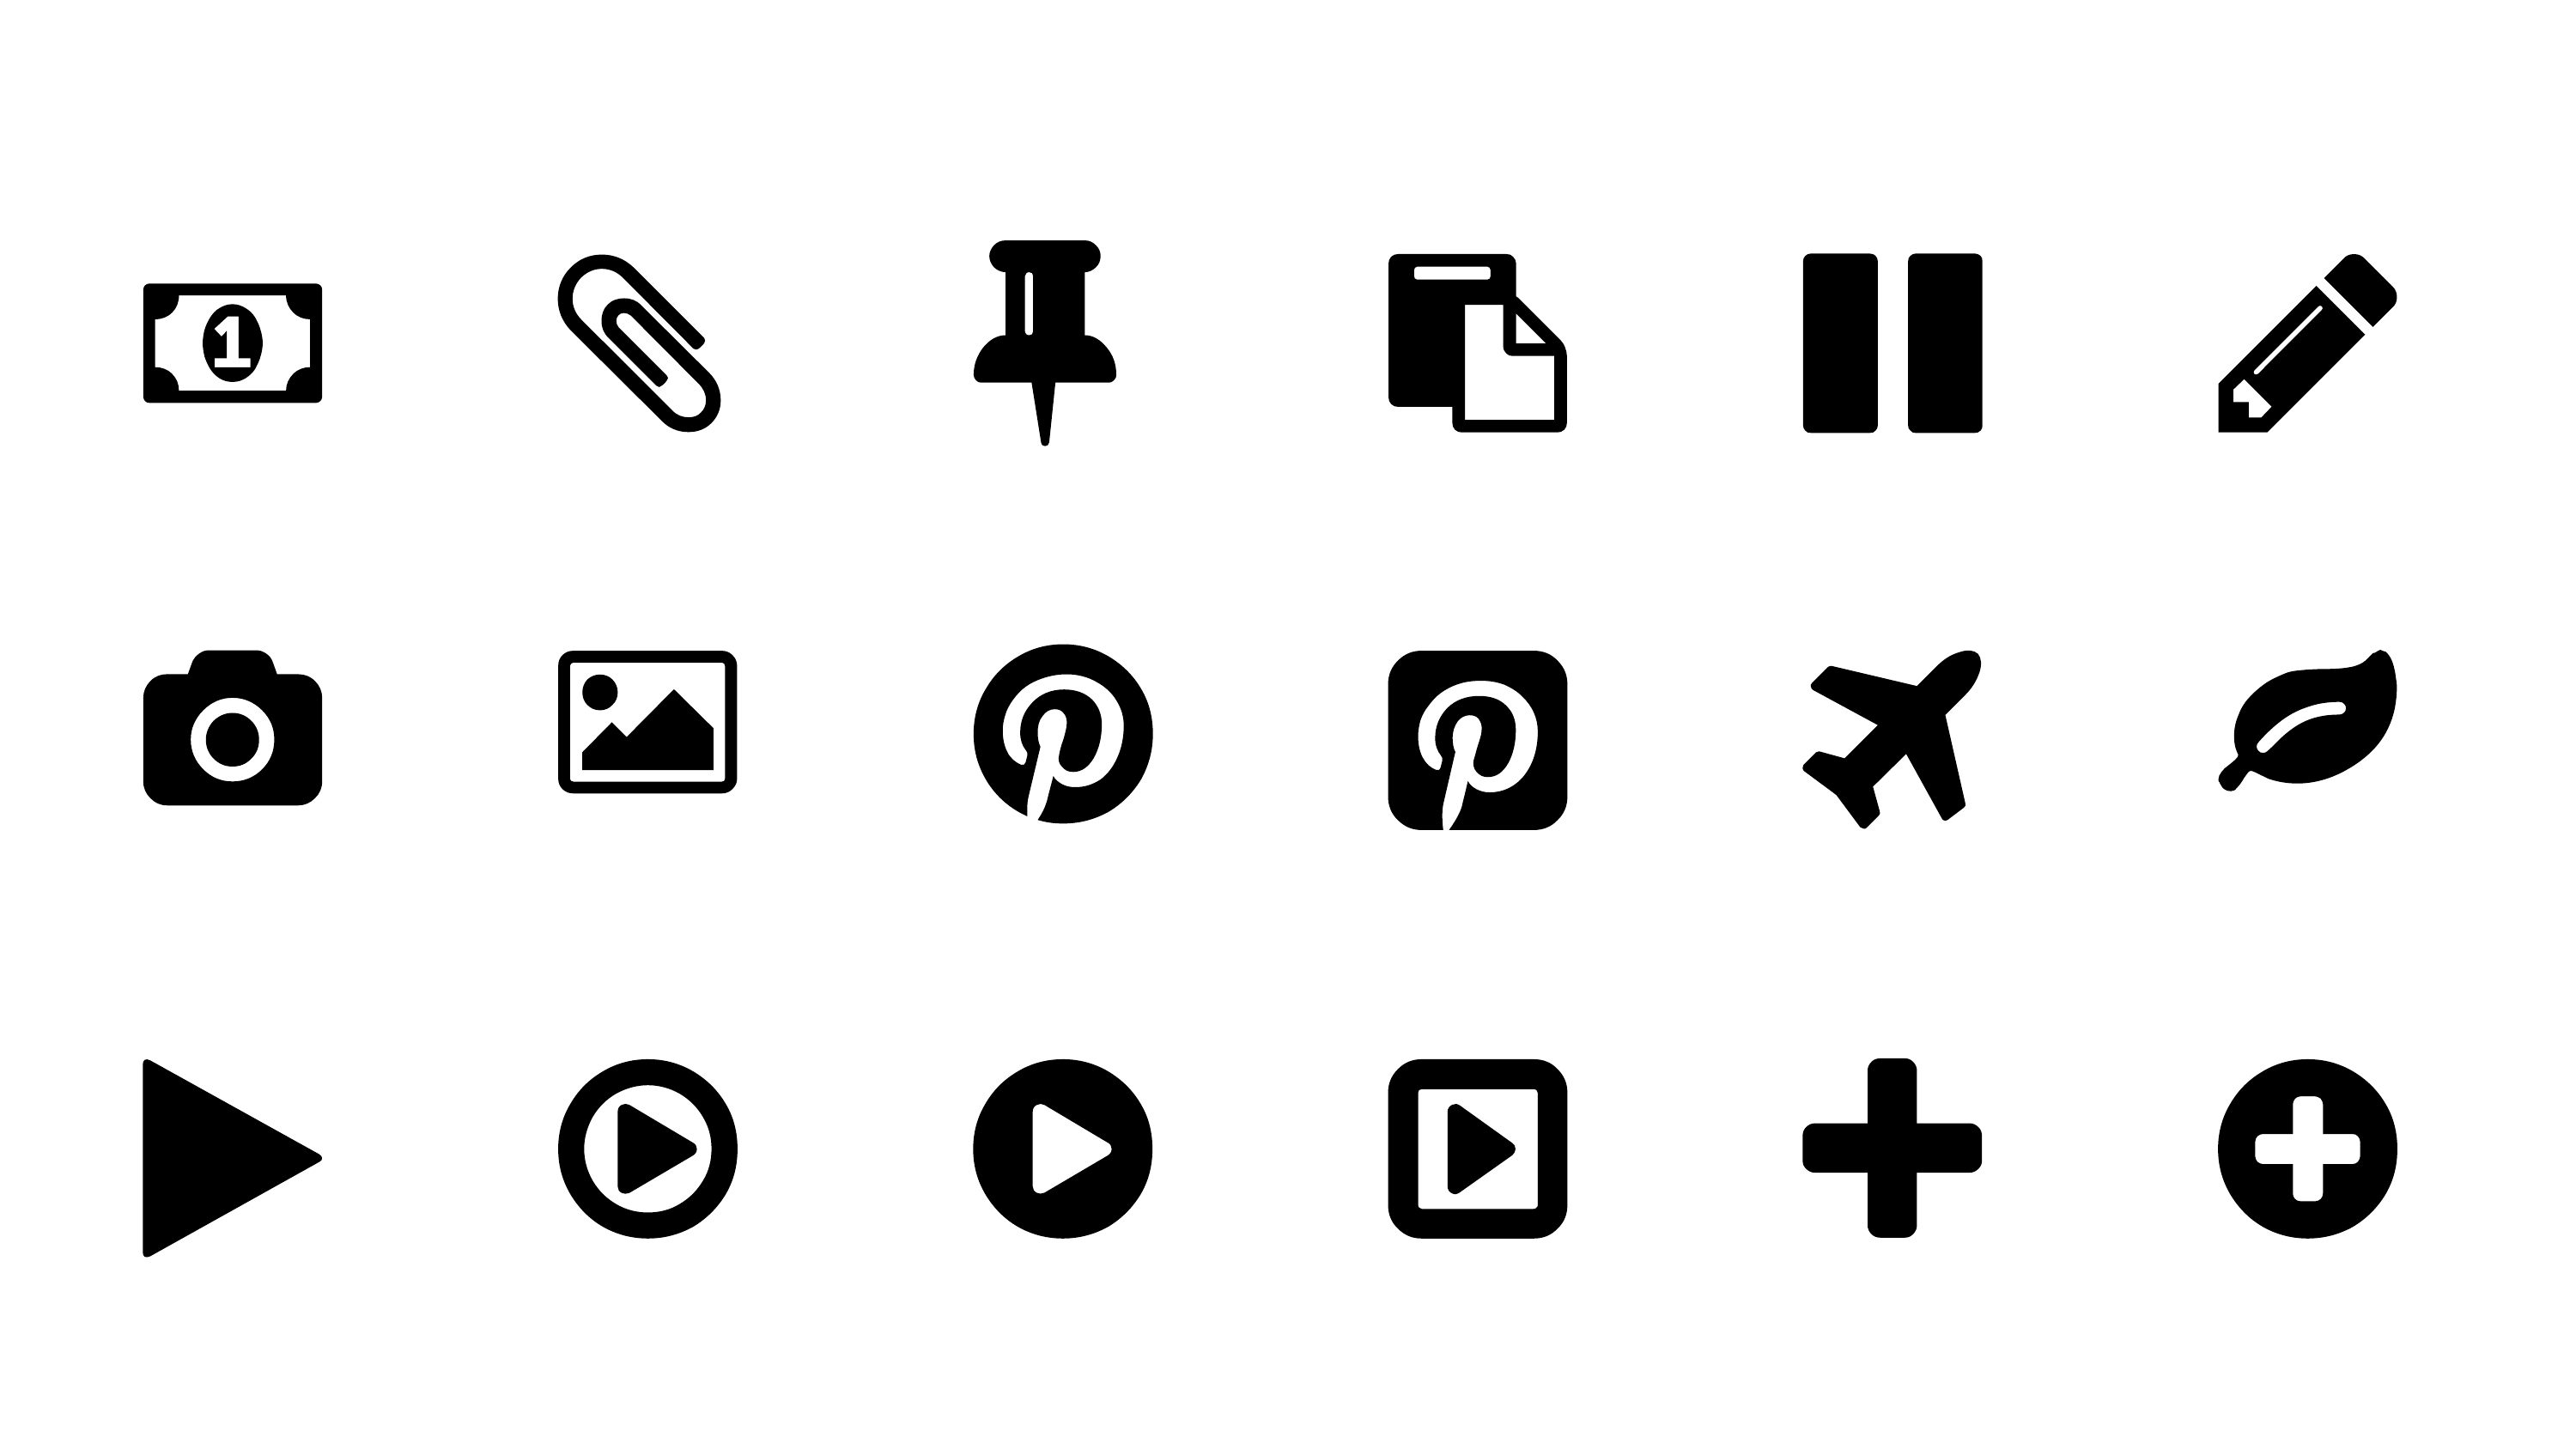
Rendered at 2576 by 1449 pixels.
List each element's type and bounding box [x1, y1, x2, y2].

text_box [143, 1059, 323, 1258]
text_box [2218, 253, 2397, 433]
text_box [1802, 253, 1983, 433]
text_box [2218, 649, 2397, 791]
text_box [143, 283, 323, 403]
text_box [1802, 650, 1982, 829]
text_box [973, 644, 1153, 824]
text_box [2218, 1058, 2397, 1239]
text_box [557, 254, 721, 433]
text_box [973, 240, 1117, 446]
text_box [1388, 253, 1567, 433]
text_box [973, 1058, 1153, 1239]
text_box [557, 1058, 738, 1239]
text_box [1388, 1058, 1568, 1239]
text_box [1388, 651, 1568, 830]
text_box [143, 650, 323, 806]
text_box [1802, 1058, 1983, 1238]
text_box [557, 650, 738, 794]
